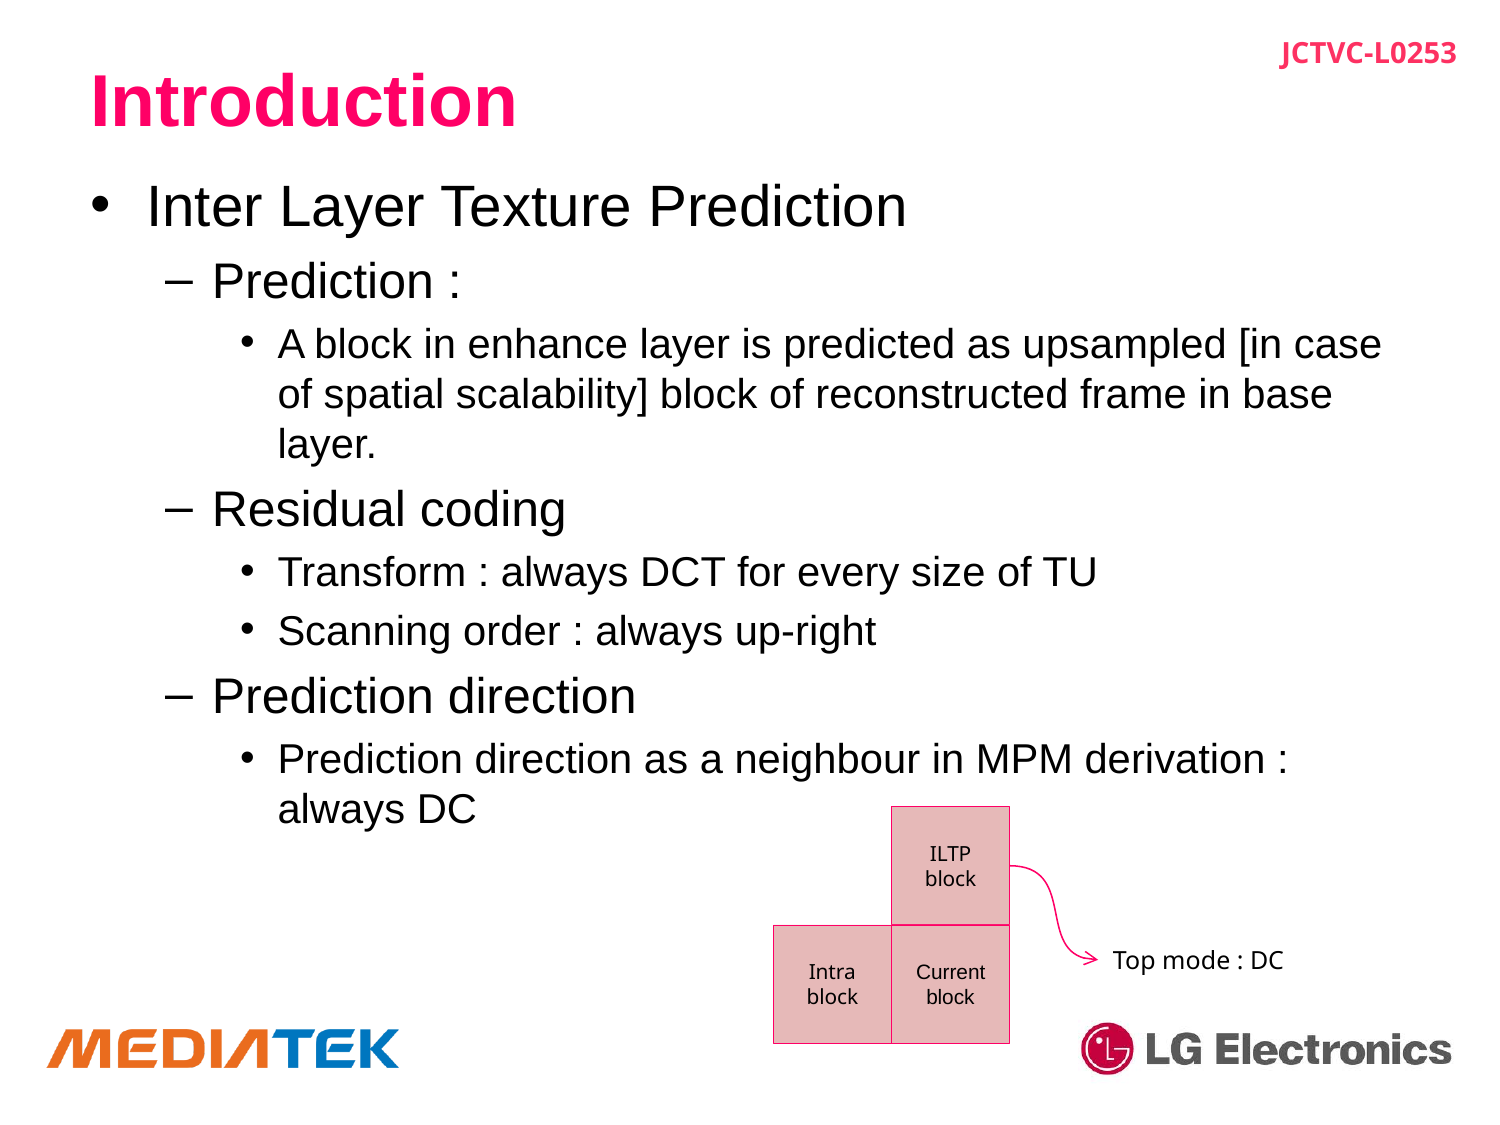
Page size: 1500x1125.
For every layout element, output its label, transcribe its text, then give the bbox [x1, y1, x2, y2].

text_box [773, 806, 1010, 1044]
text_box Top mode : DC [1098, 937, 1300, 983]
title Introduction [75, 121, 1425, 149]
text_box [1009, 865, 1098, 961]
picture [46, 1029, 400, 1068]
text_box JCTVC-L0253 [1241, 27, 1472, 77]
picture [1078, 1007, 1454, 1091]
list Inter Layer Texture Prediction Prediction : A block in enhance layer is predicted as upsampled [in case of spatial scalability] block of reconstructed frame in base layer. Residual coding Transform : always DCT for every size of TU Scanning order : always up-right Prediction direction Prediction direction as a neighbour in MPM derivation : always DC [75, 160, 1424, 1047]
title Introduction [75, 45, 1425, 120]
